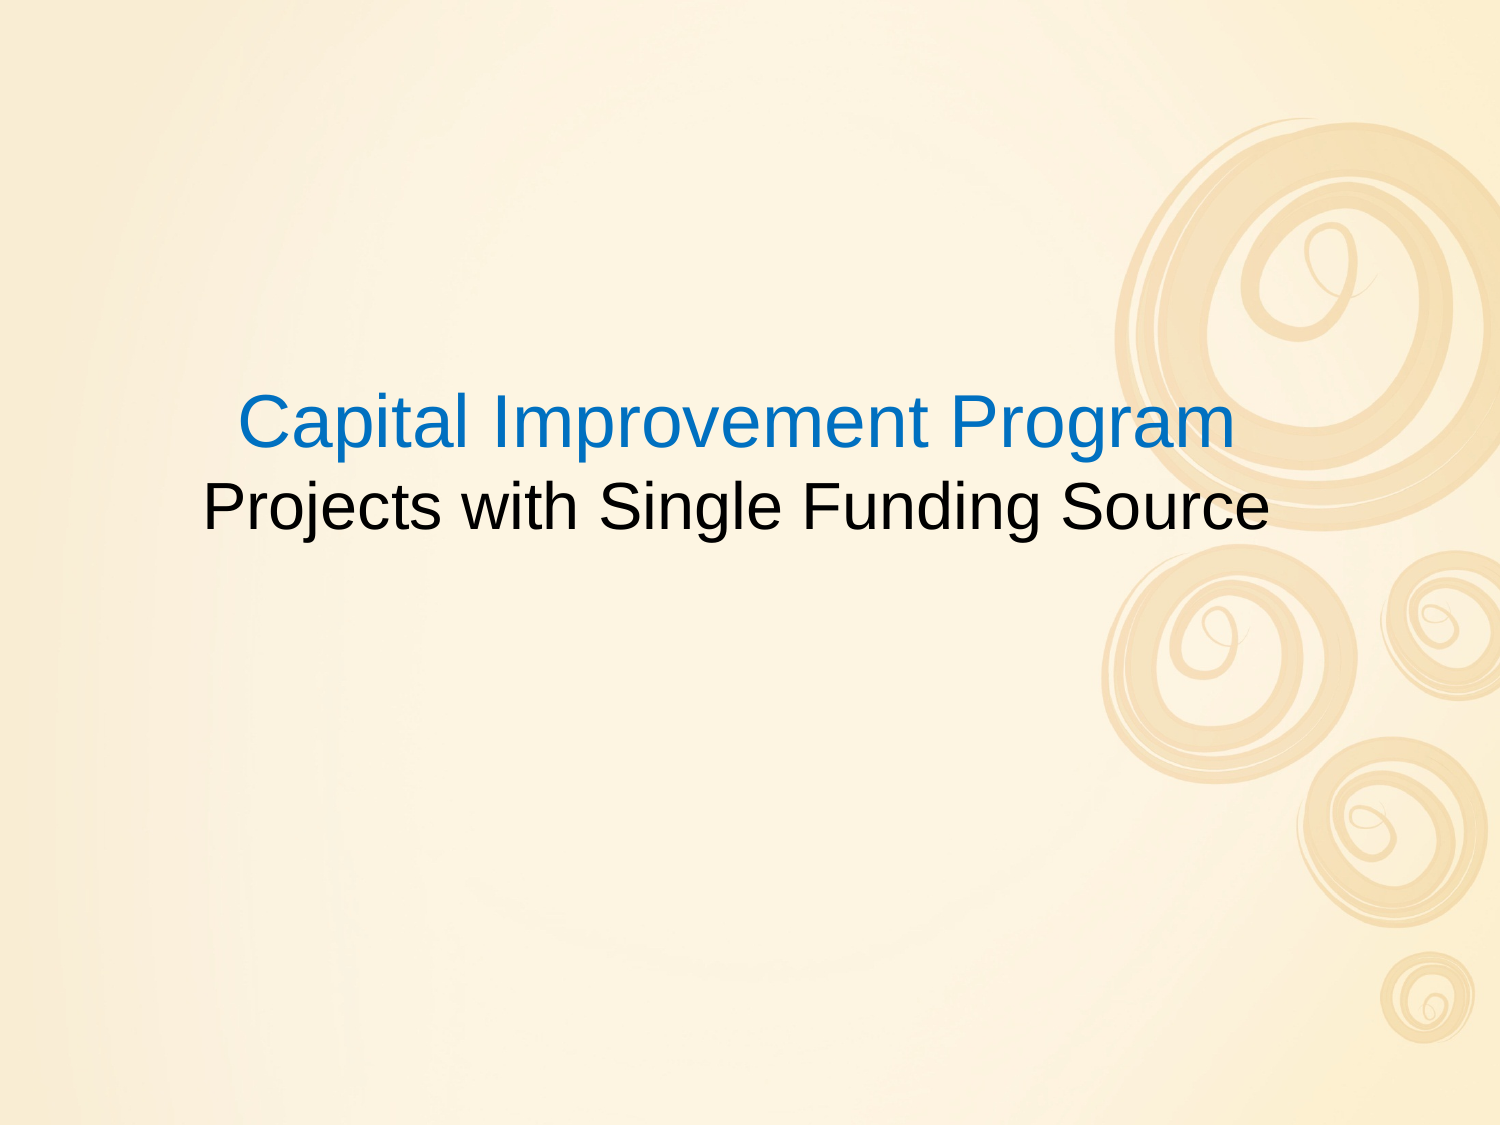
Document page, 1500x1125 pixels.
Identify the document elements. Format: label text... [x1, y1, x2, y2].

picture [0, 0, 1500, 1125]
text_box Capital Improvement Program Projects with Single Funding Source [112, 274, 1363, 550]
